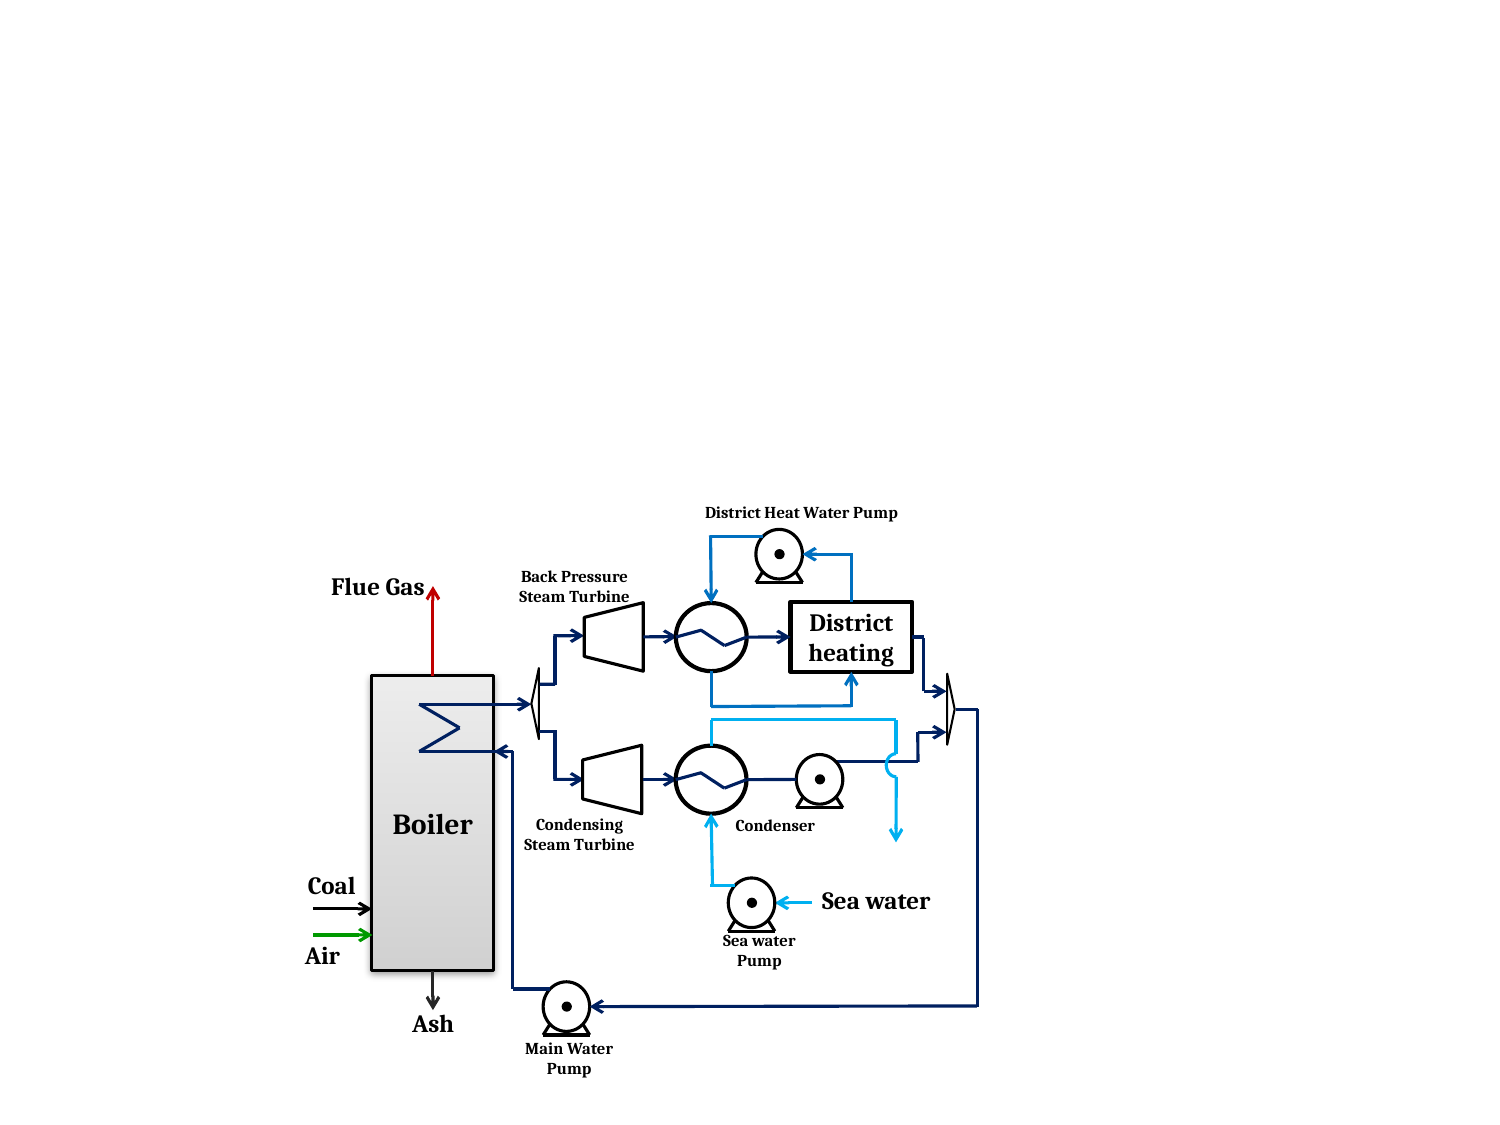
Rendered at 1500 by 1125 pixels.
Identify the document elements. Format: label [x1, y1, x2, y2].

text_box [288, 493, 978, 1087]
